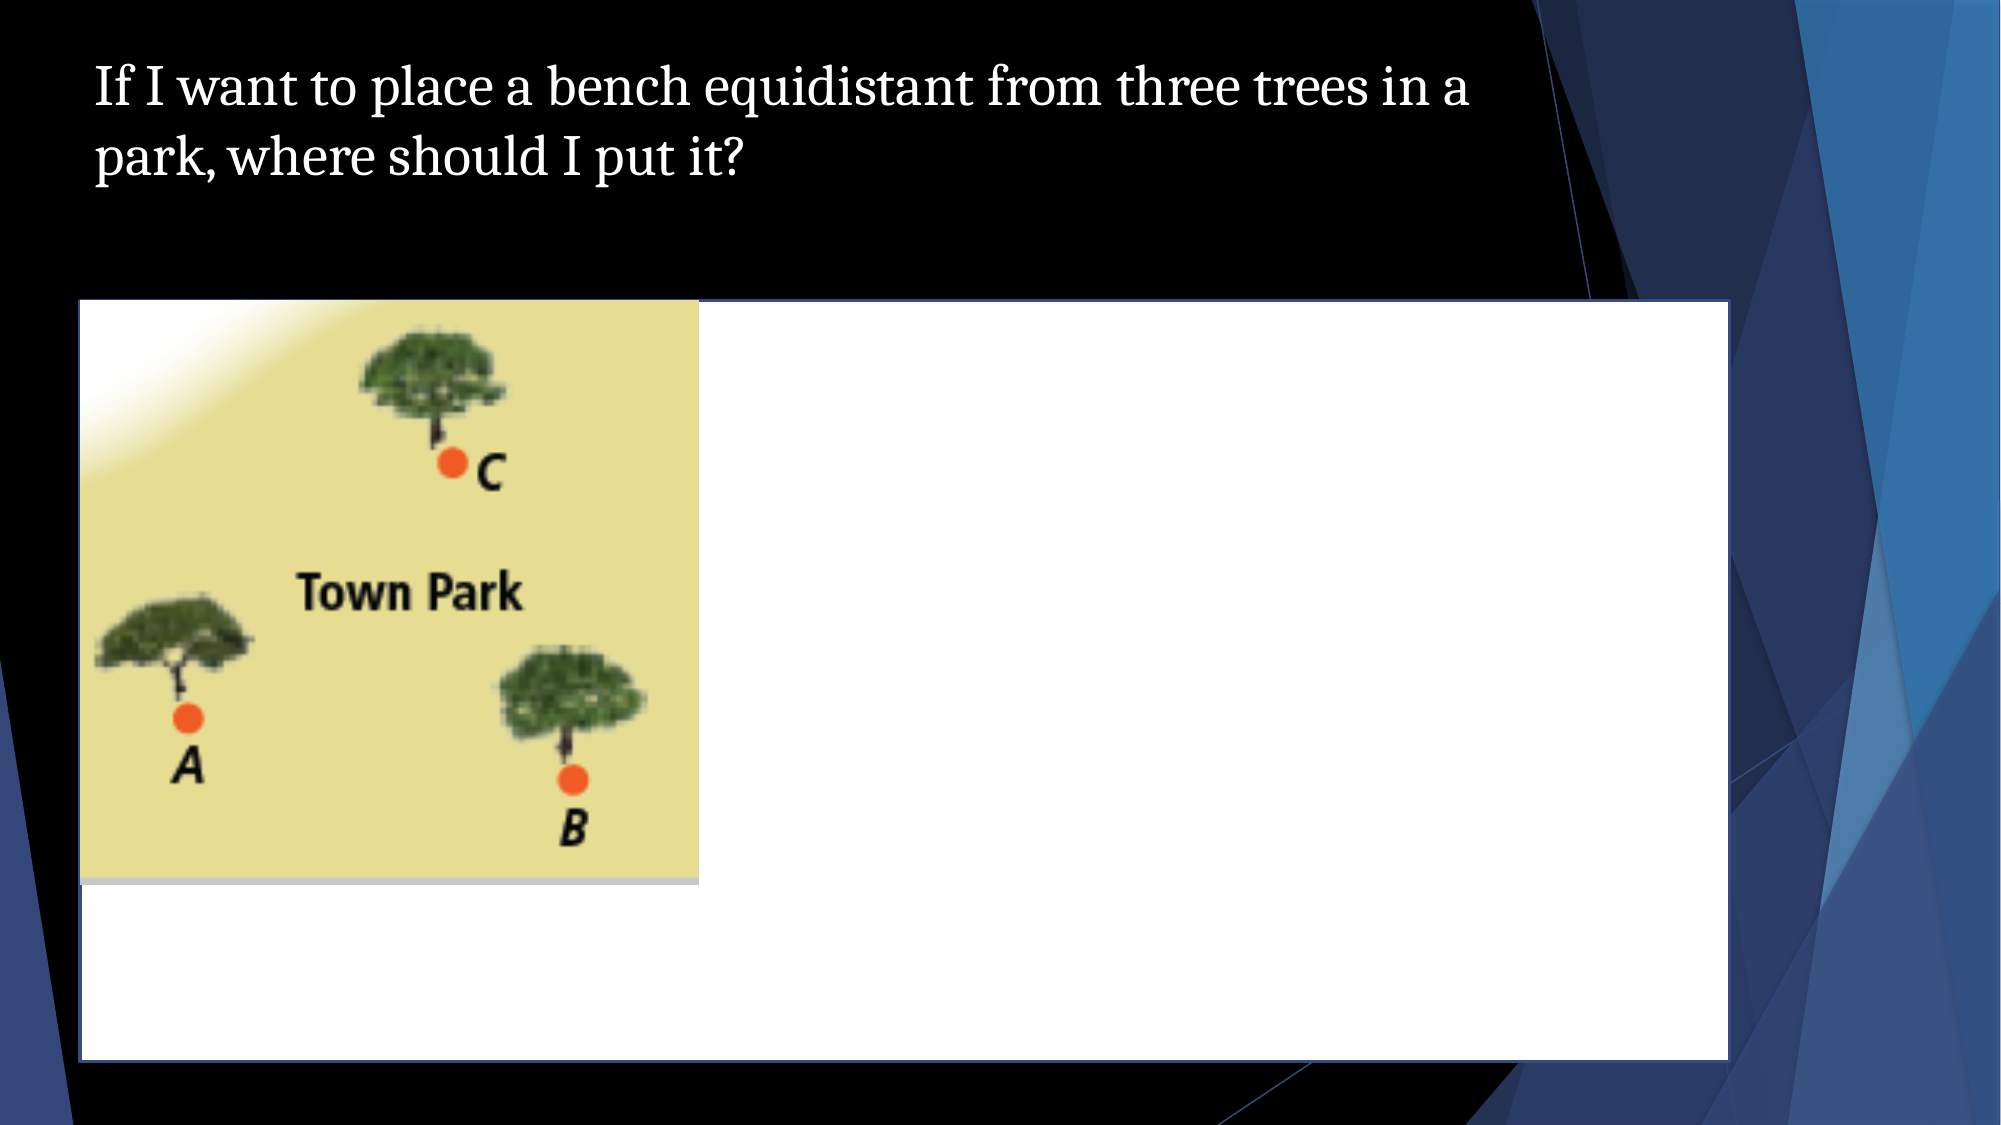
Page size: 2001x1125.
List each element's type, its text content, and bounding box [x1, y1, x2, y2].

text_box If I want to place a bench equidistant from three trees in a park, where should I put it? [78, 38, 1518, 196]
text_box [78, 299, 1731, 1063]
picture [79, 300, 700, 886]
